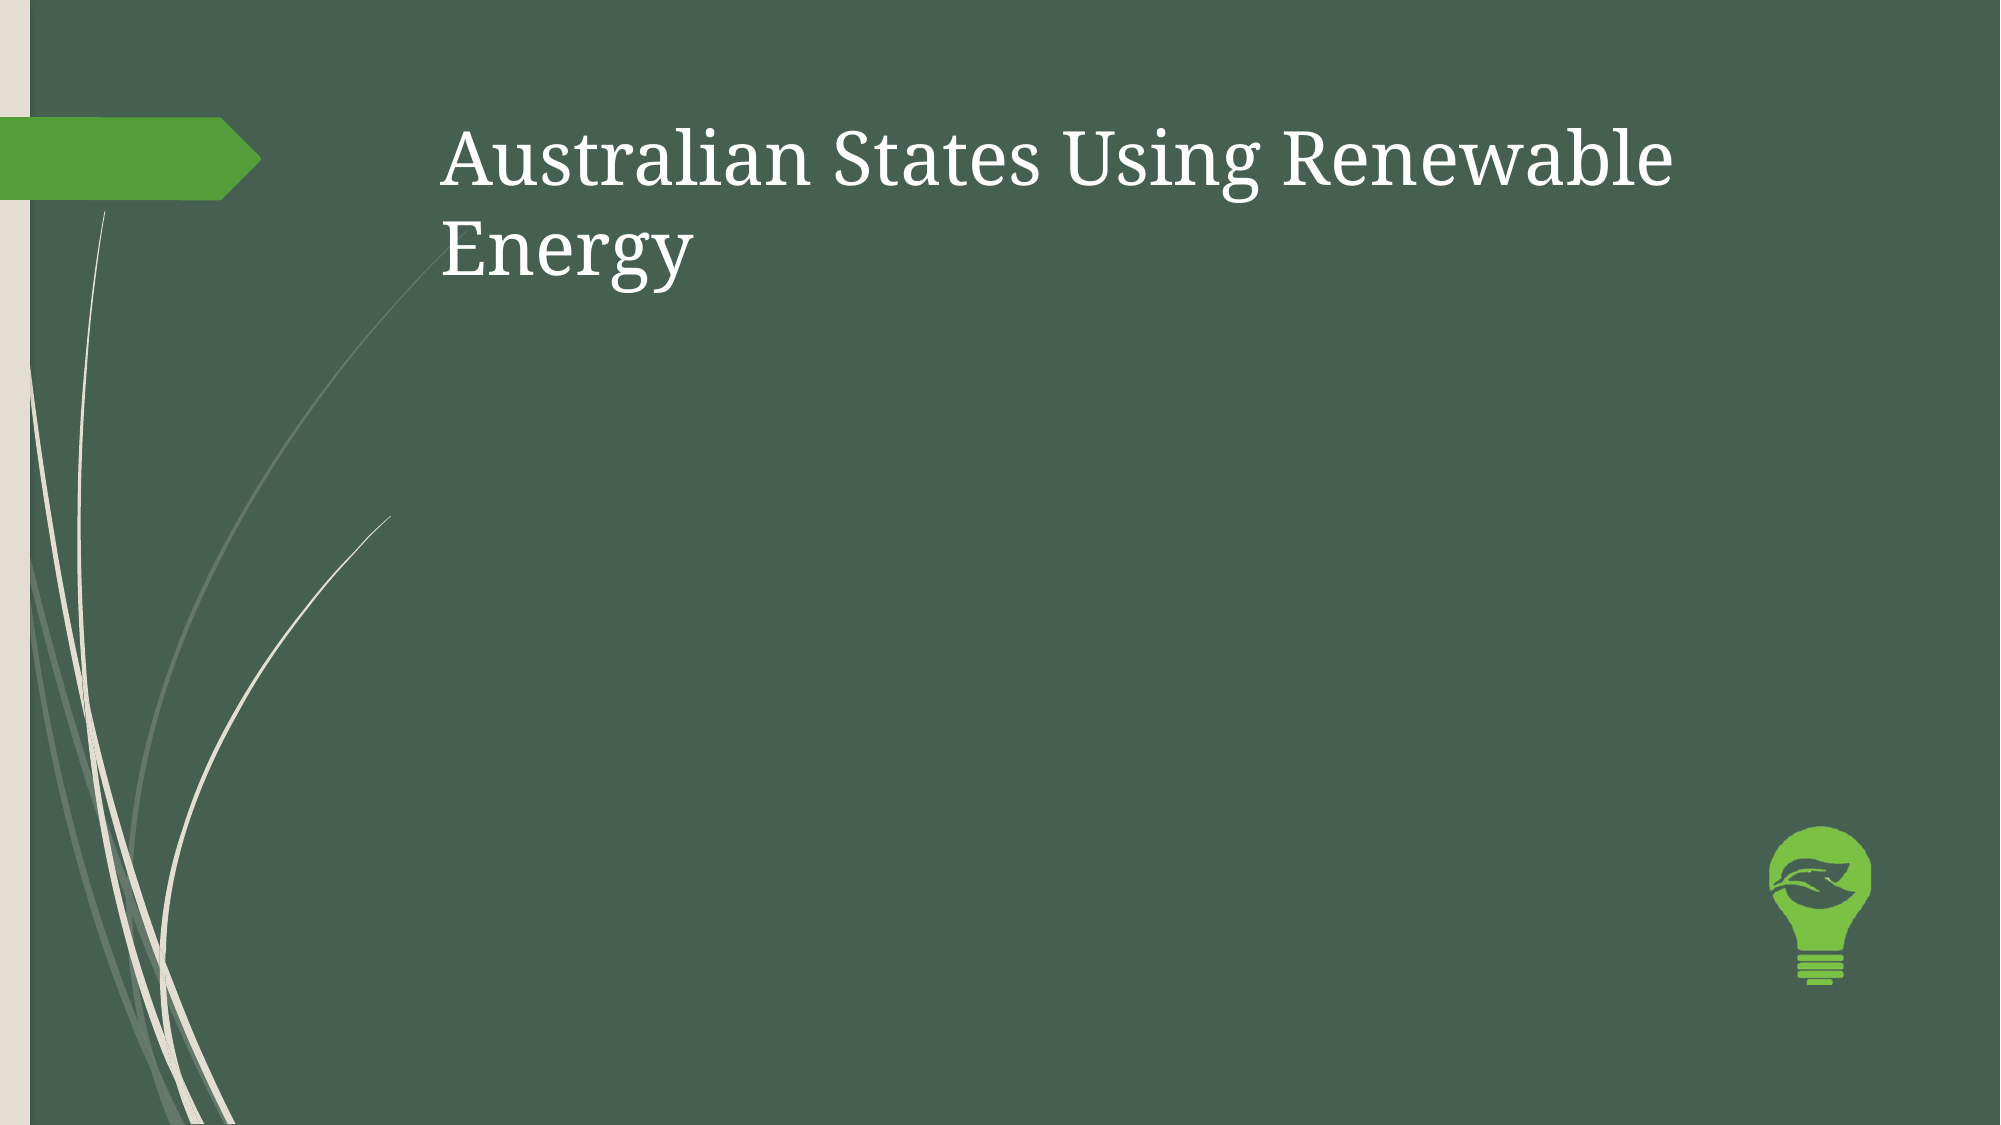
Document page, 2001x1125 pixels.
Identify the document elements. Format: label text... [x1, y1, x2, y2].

title Australian States Using Renewable Energy [425, 102, 1888, 313]
picture [1765, 822, 1875, 988]
